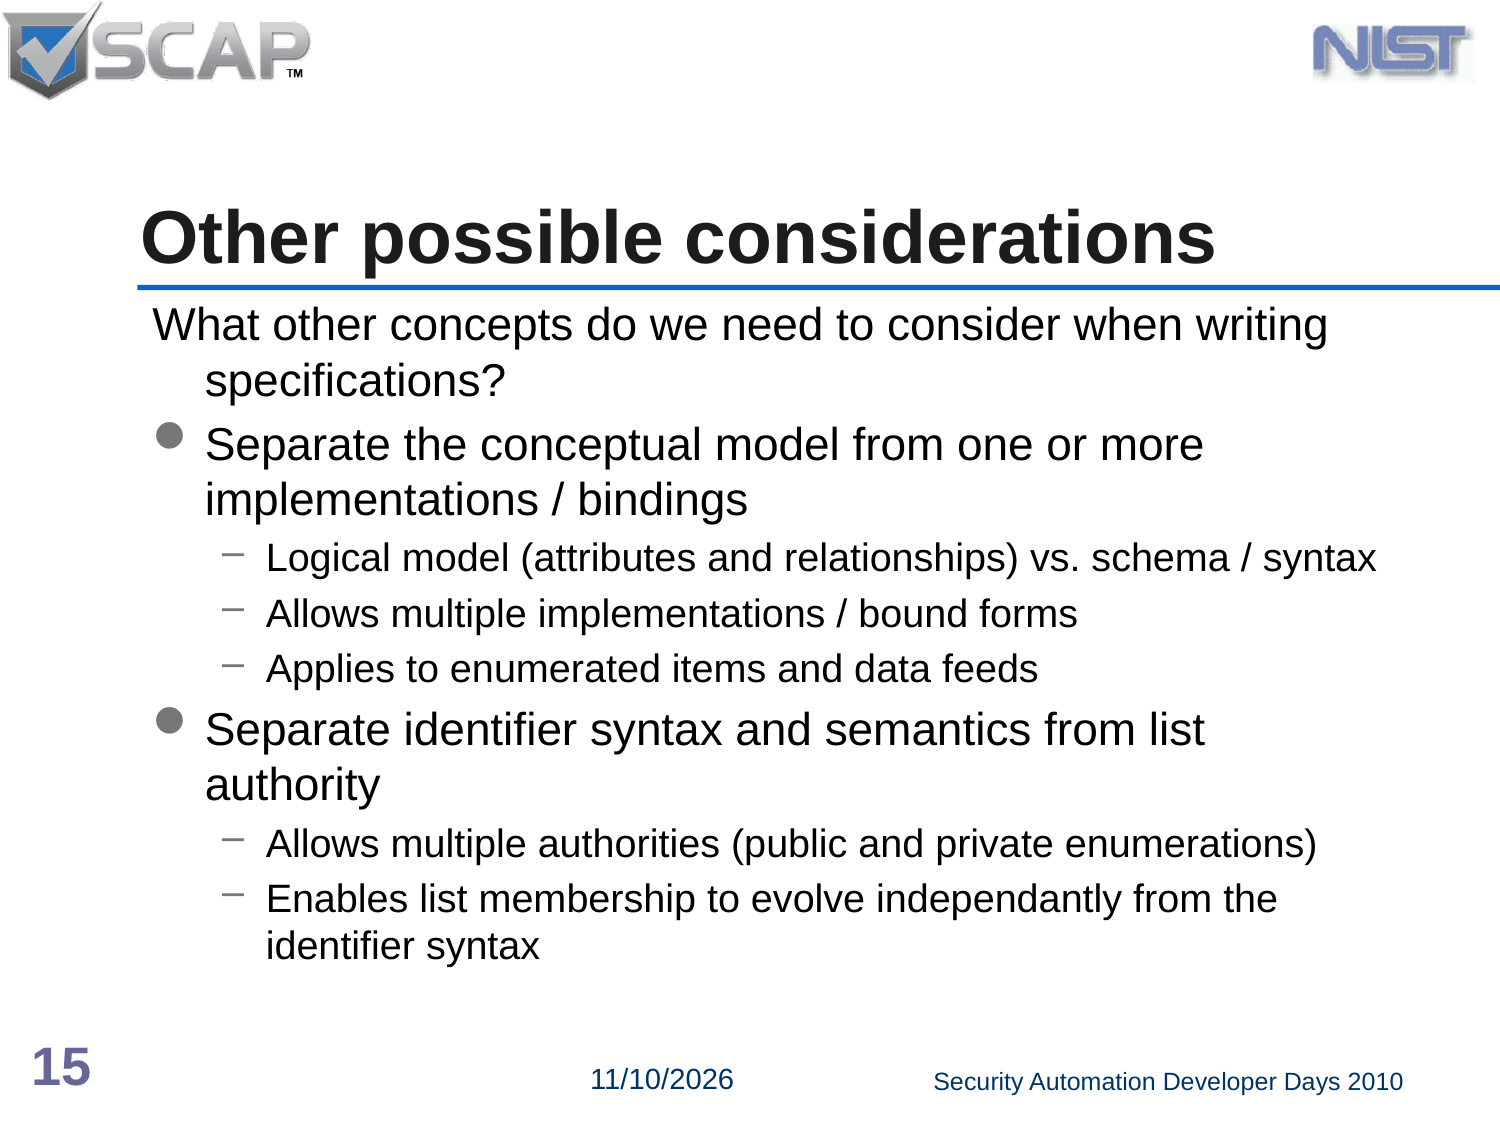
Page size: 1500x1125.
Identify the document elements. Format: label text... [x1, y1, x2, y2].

picture [1312, 24, 1475, 83]
title Other possible considerations [124, 99, 1426, 288]
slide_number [399, 1024, 750, 1104]
slide_number 15 [13, 1023, 111, 1105]
footer Security Automation Developer Days 2010 [912, 1024, 1426, 1104]
picture [0, 0, 313, 103]
list What other concepts do we need to consider when writing specifications? Separate the conceptual model from one or more implementations / bindings Logical model (attributes and relationships) vs. schema / syntax Allows multiple implementations / bound forms Applies to enumerated items and data feeds Separate identifier syntax and semantics from list authority Allows multiple authorities (public and private enumerations) Enables list membership to evolve independantly from the identifier syntax [137, 287, 1400, 1026]
